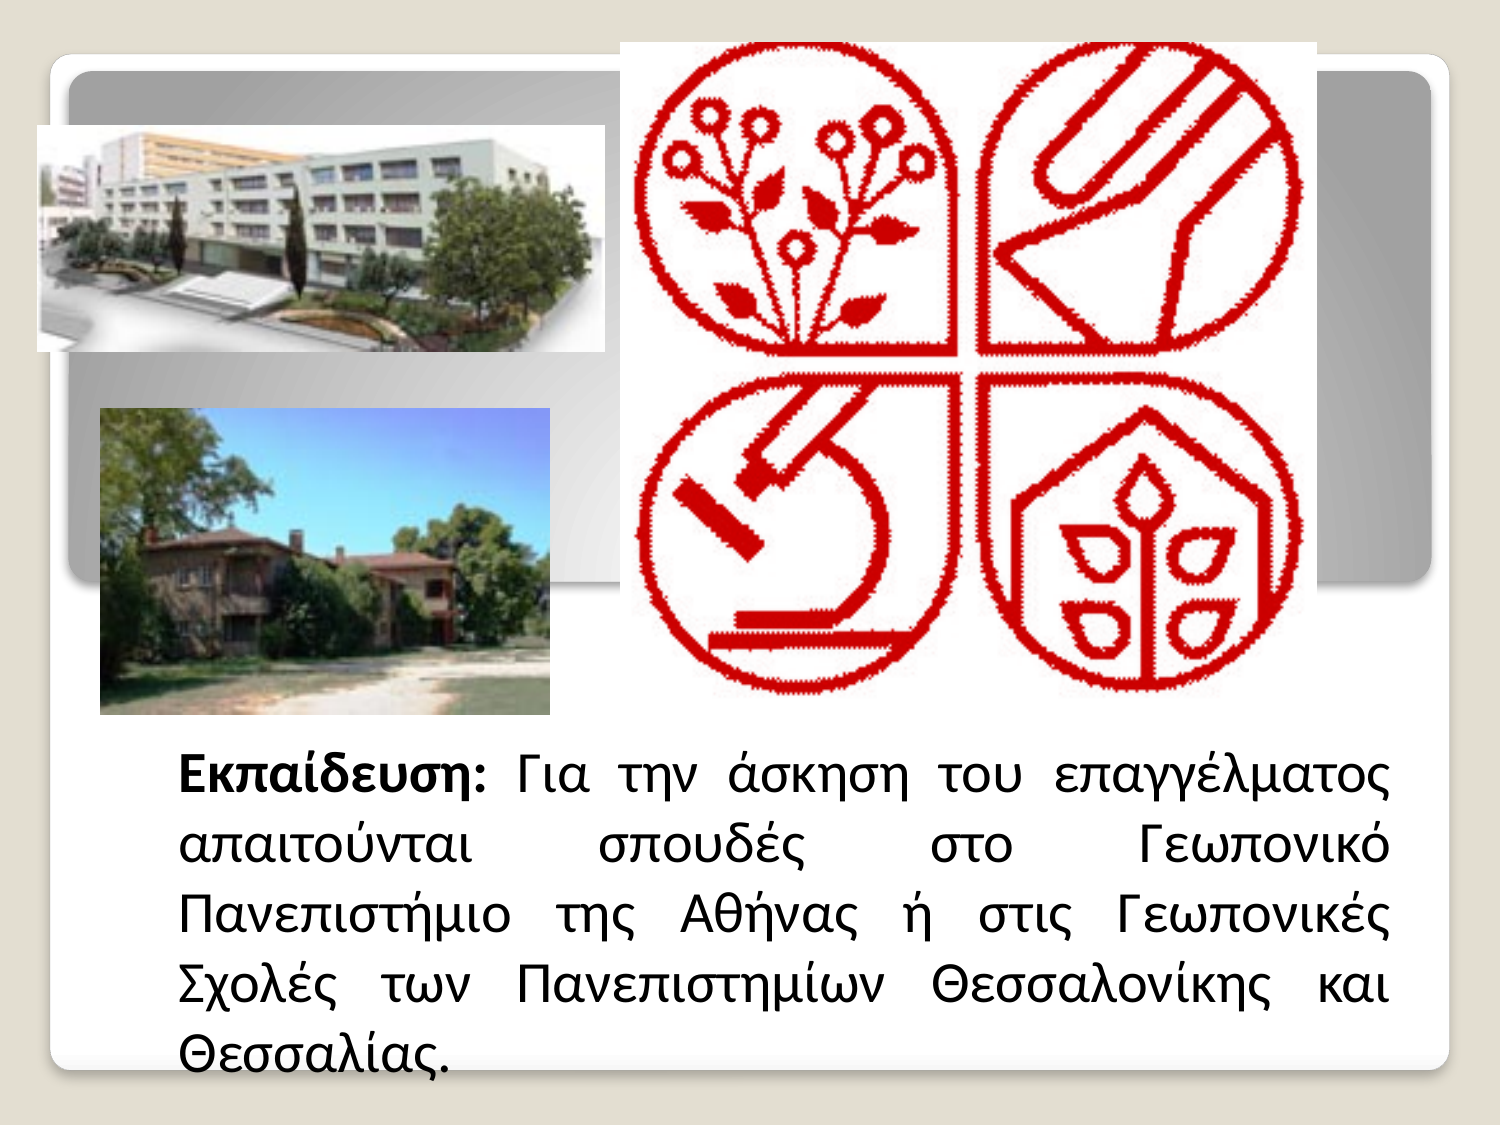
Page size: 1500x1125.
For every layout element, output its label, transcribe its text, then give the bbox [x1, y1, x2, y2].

picture [100, 408, 550, 716]
picture [37, 125, 605, 352]
picture [619, 42, 1317, 711]
text_box Εκπαίδευση: Για την άσκηση του επαγγέλματος απαιτούνται σπουδές στο Γεωπονικό Πανεπιστήμιο της Αθήνας ή στις Γεωπονικές Σχολές των Πανεπιστημίων Θεσσαλονίκης και Θεσσαλίας. [163, 726, 1407, 1092]
